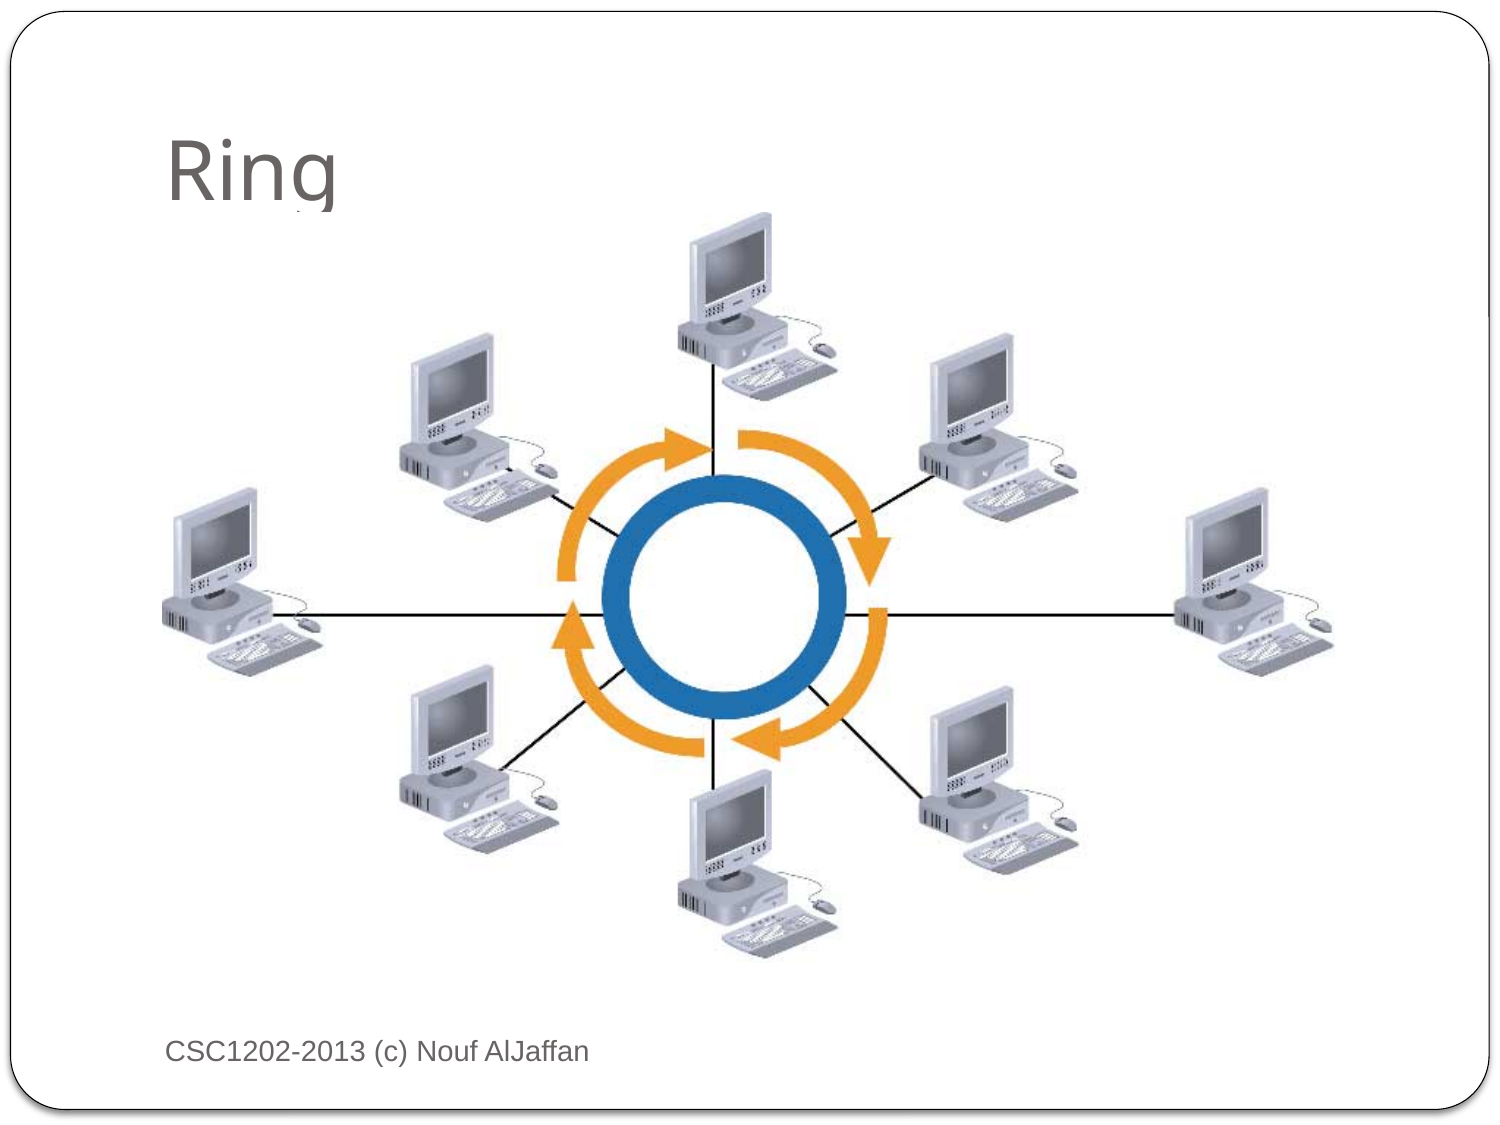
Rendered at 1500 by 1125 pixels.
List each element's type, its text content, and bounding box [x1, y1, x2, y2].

footer CSC1202-2013 (c) Nouf AlJaffan [150, 1012, 800, 1088]
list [162, 212, 1335, 963]
title Ring [150, 45, 1425, 233]
